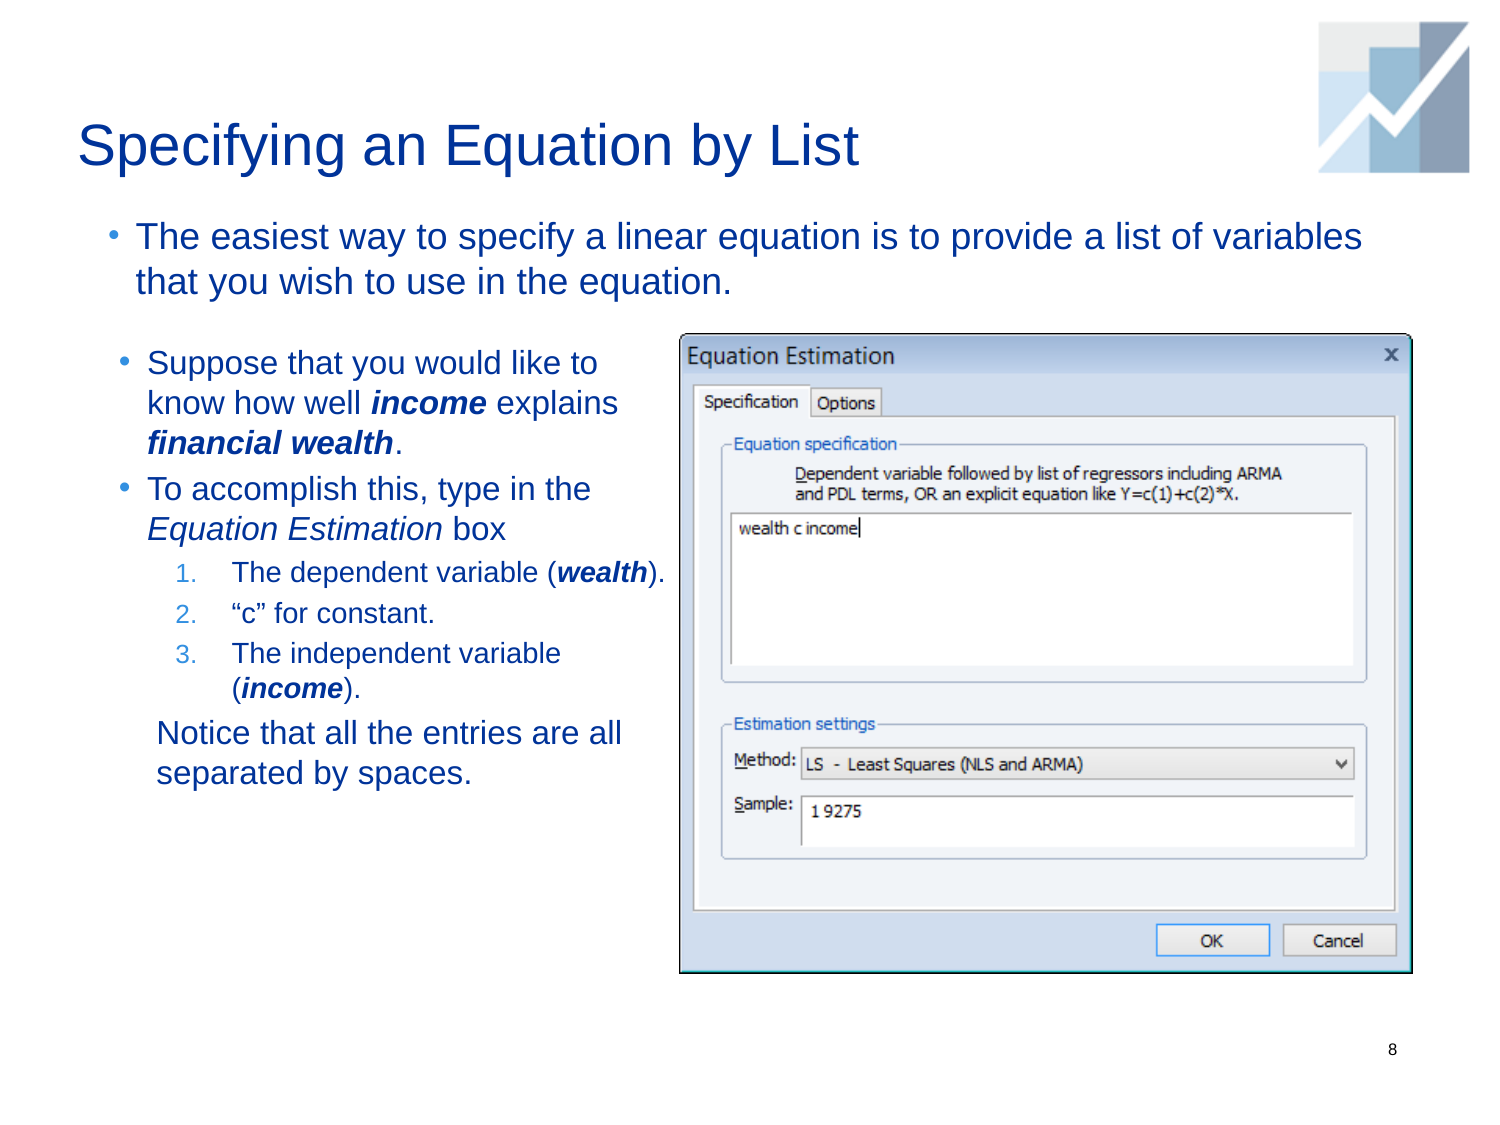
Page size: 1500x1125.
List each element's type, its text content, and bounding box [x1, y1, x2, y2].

slide_number 8 [1262, 1015, 1413, 1067]
picture [1300, 11, 1479, 181]
list The easiest way to specify a linear equation is to provide a list of variables that you wish to use in the equation. [92, 204, 1391, 318]
text_box Suppose that you would like to know how well income explains financial wealth. To accomplish this, type in the Equation Estimation box The dependent variable (wealth). “c” for constant. The independent variable (income). Notice that all the entries are all separated by spaces. [103, 333, 700, 1050]
title Specifying an Equation by List [62, 0, 1297, 185]
picture [679, 333, 1413, 975]
